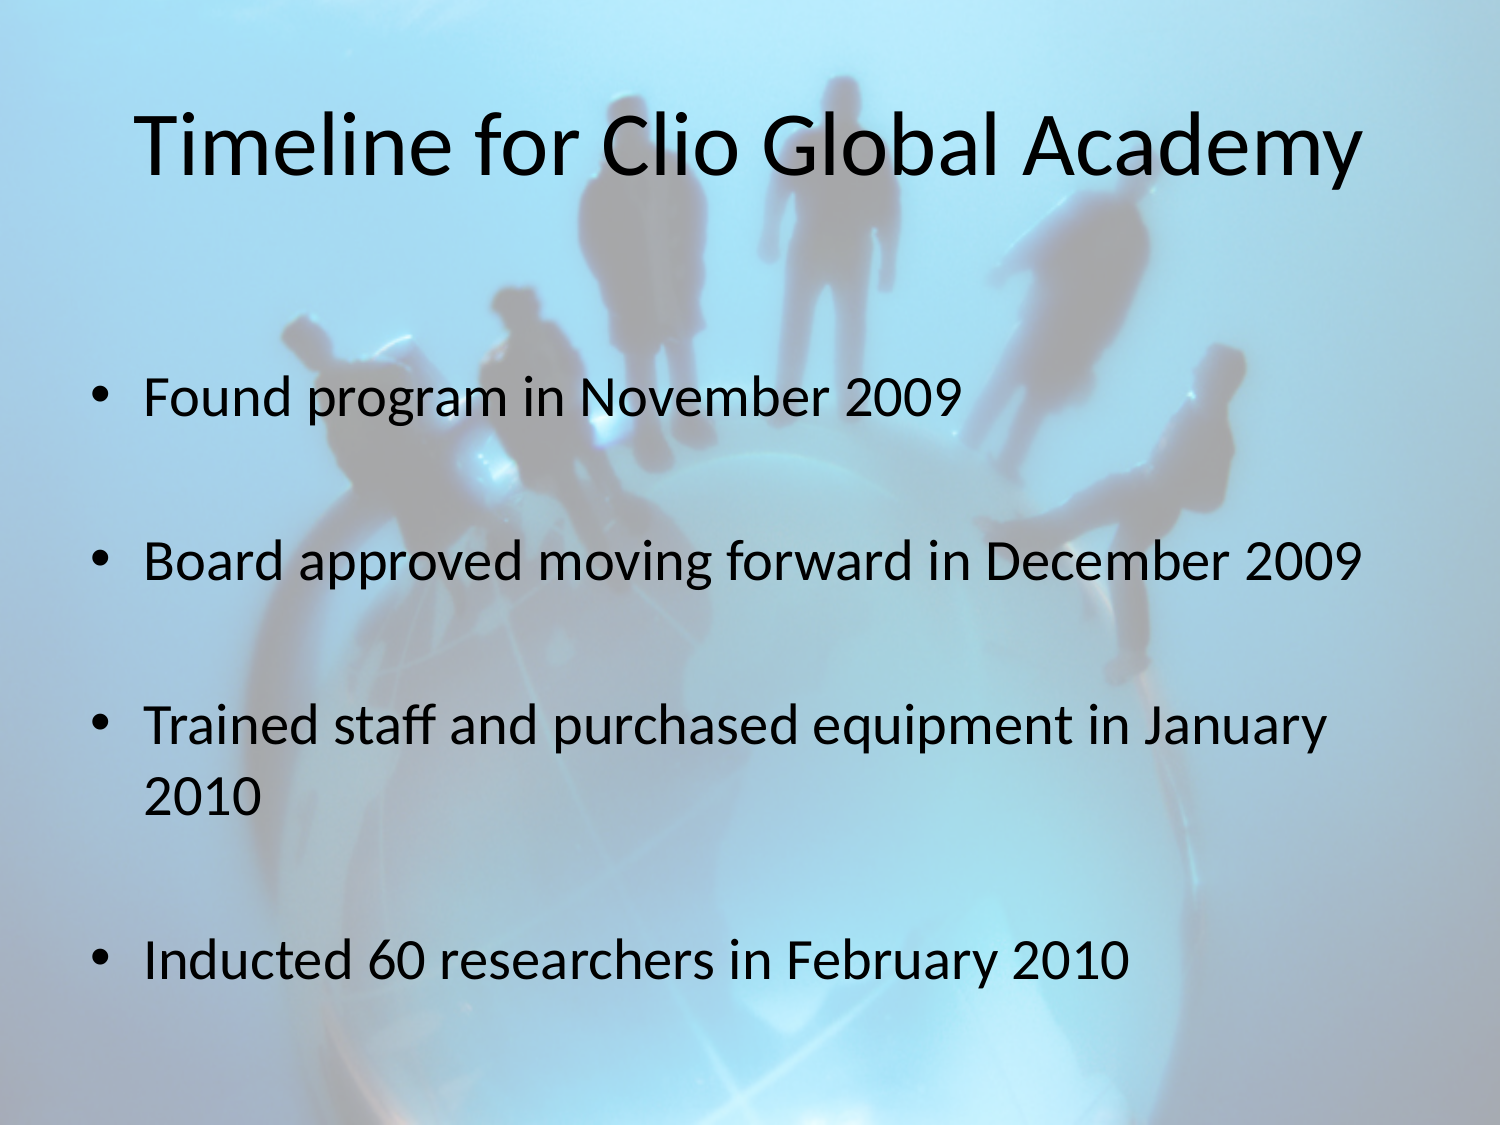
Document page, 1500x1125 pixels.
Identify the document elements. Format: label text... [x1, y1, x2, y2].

title Timeline for Clio Global Academy [75, 45, 1425, 233]
list Found program in November 2009 Board approved moving forward in December 2009 Trained staff and purchased equipment in January 2010 Inducted 60 researchers in February 2010 [75, 350, 1425, 1005]
